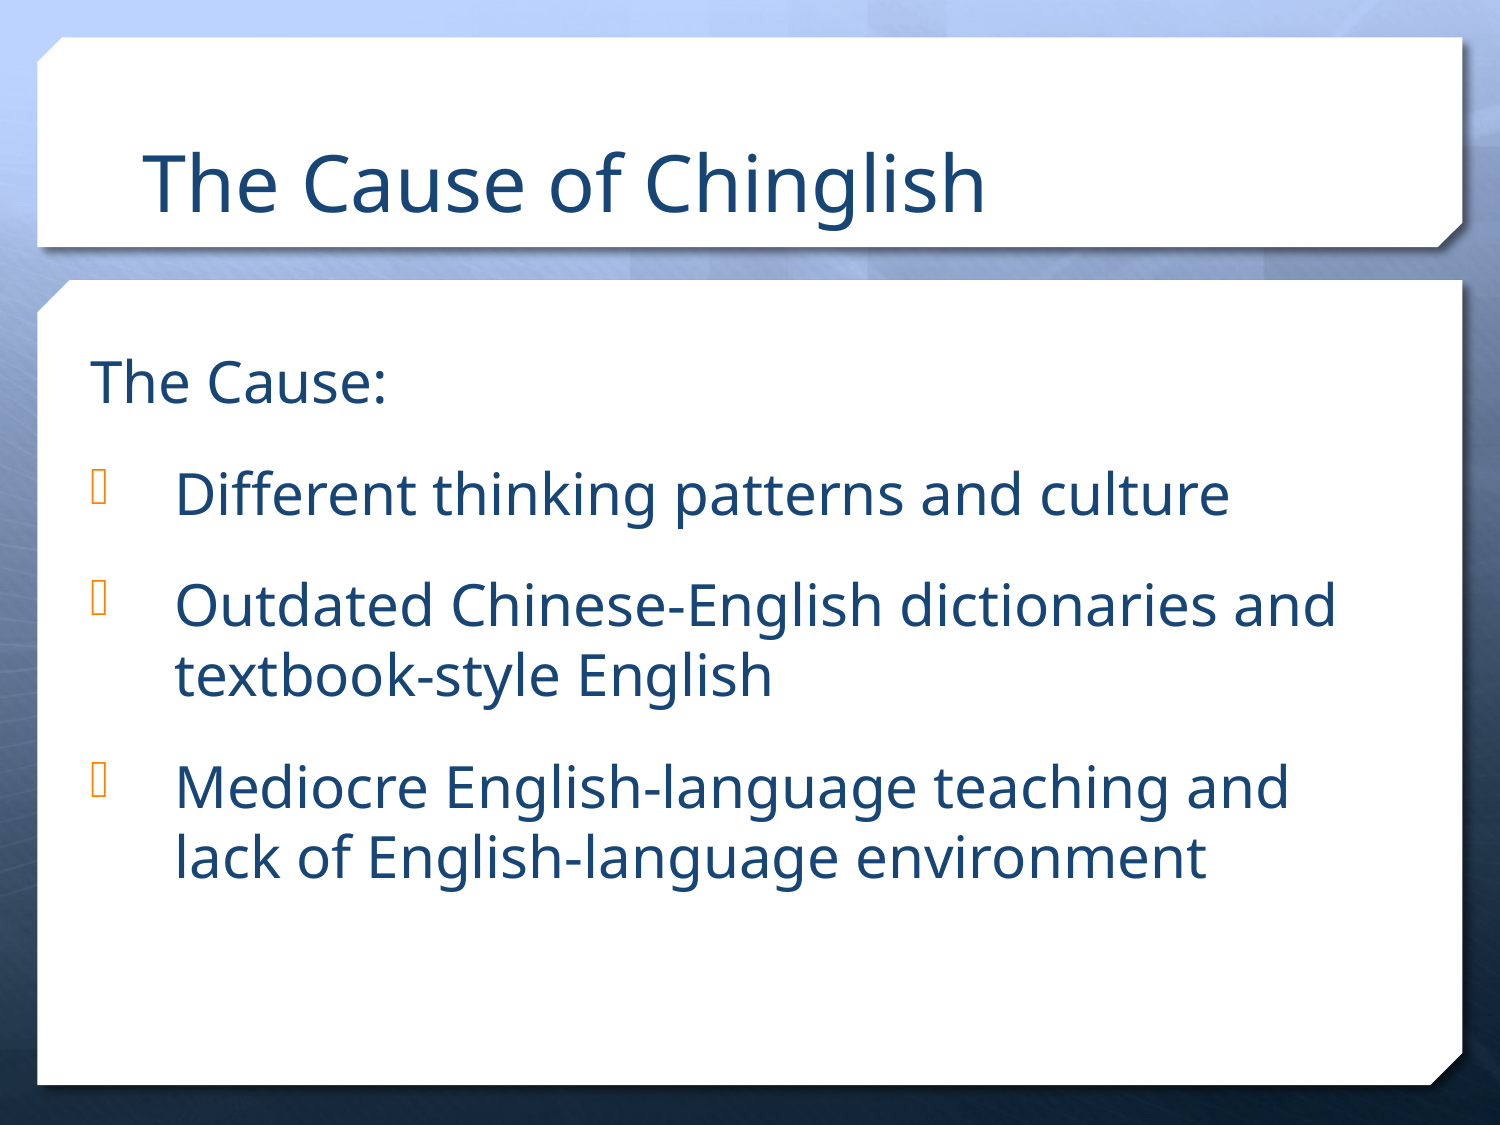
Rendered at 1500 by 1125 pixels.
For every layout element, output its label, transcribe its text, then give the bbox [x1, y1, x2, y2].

title The Cause of Chinglish [127, 48, 1372, 236]
list The Cause: Different thinking patterns and culture Outdated Chinese-English dictionaries and textbook-style English Mediocre English-language teaching and lack of English-language environment [75, 337, 1425, 1075]
